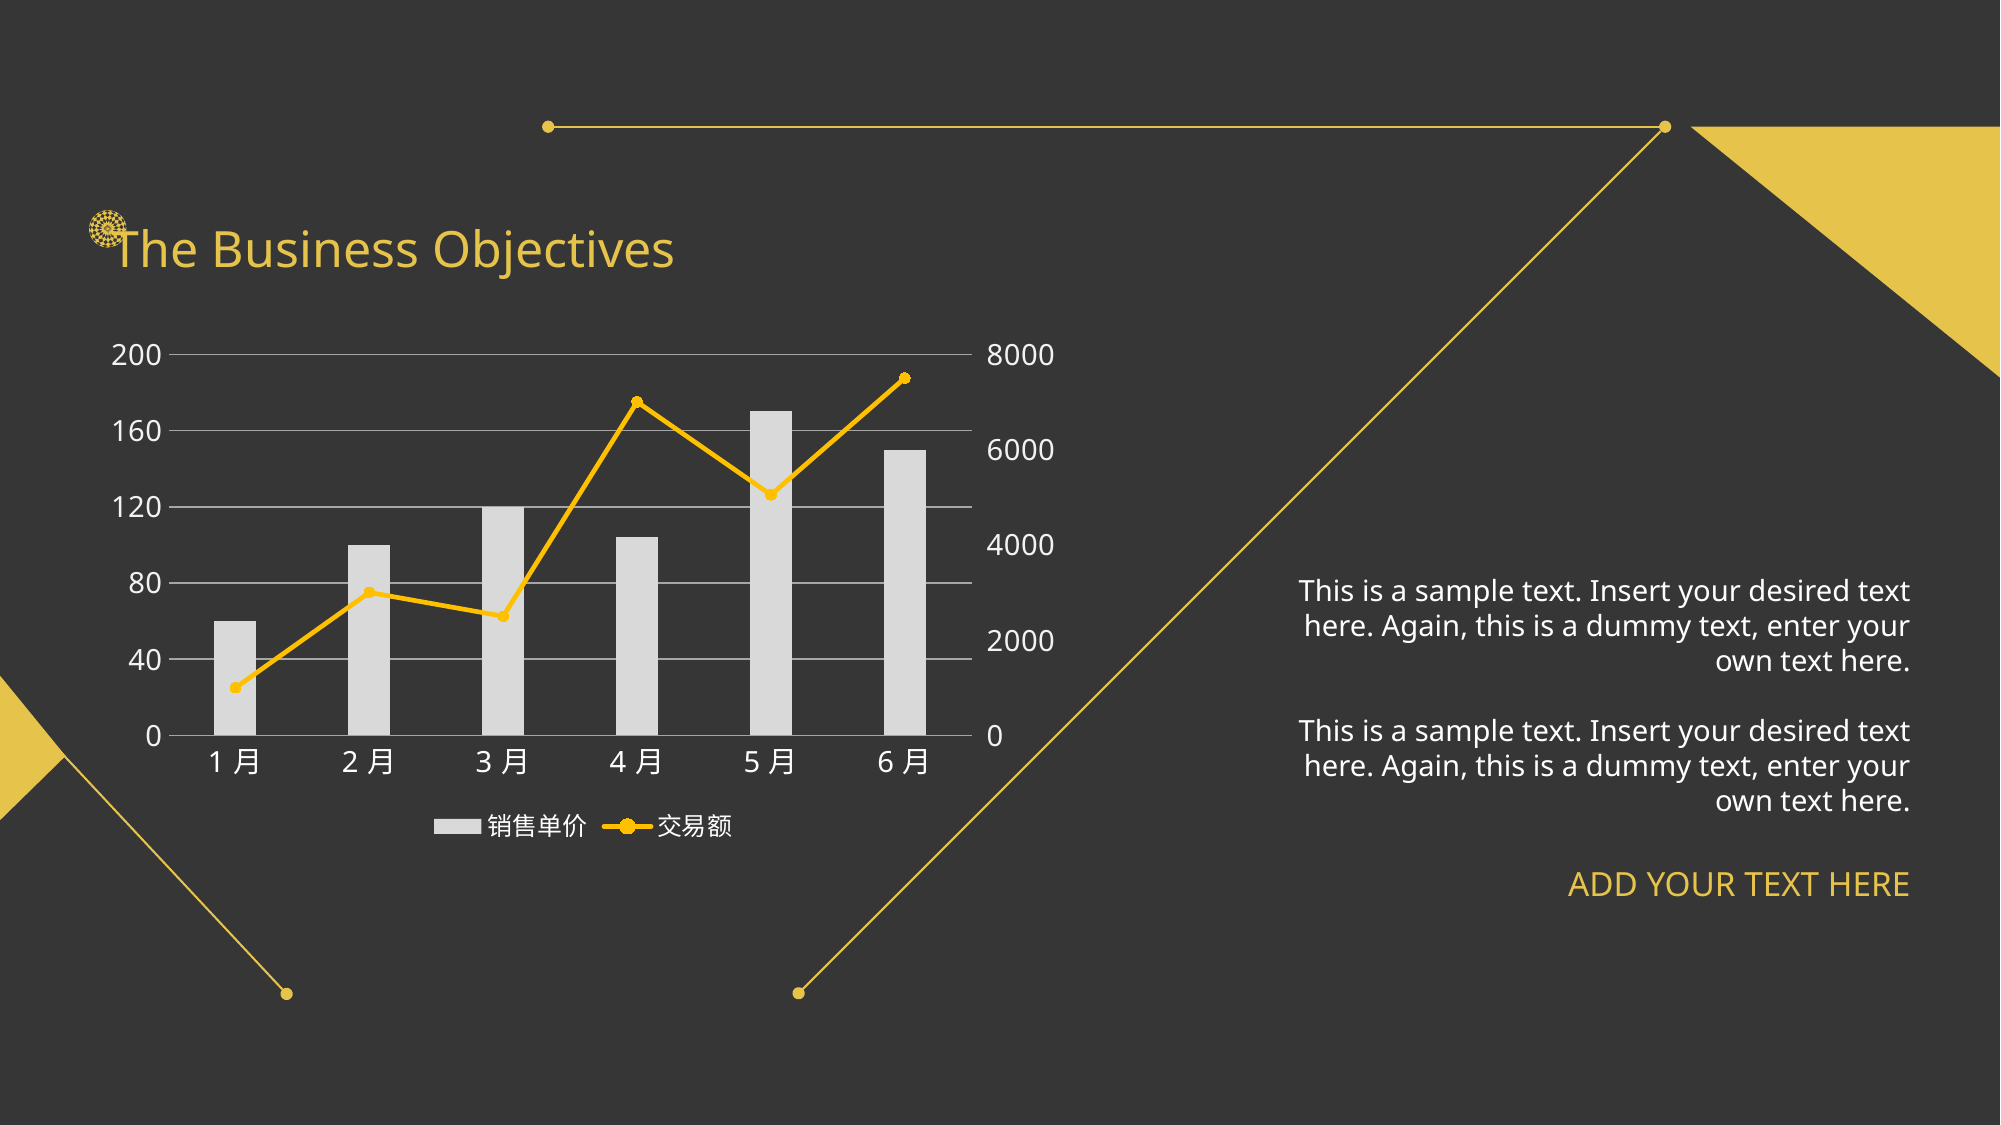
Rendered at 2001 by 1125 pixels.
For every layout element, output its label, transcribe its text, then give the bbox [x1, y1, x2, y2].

text_box [88, 212, 97, 246]
text_box ADD YOUR TEXT HERE [1256, 848, 1926, 911]
text_box The Business Objectives [97, 209, 692, 285]
chart [91, 323, 1076, 850]
text_box This is a sample text. Insert your desired text here. Again, this is a dummy text, enter your own text here. This is a sample text. Insert your desired text here. Again, this is a dummy text, enter your own text here. [1254, 564, 1926, 825]
